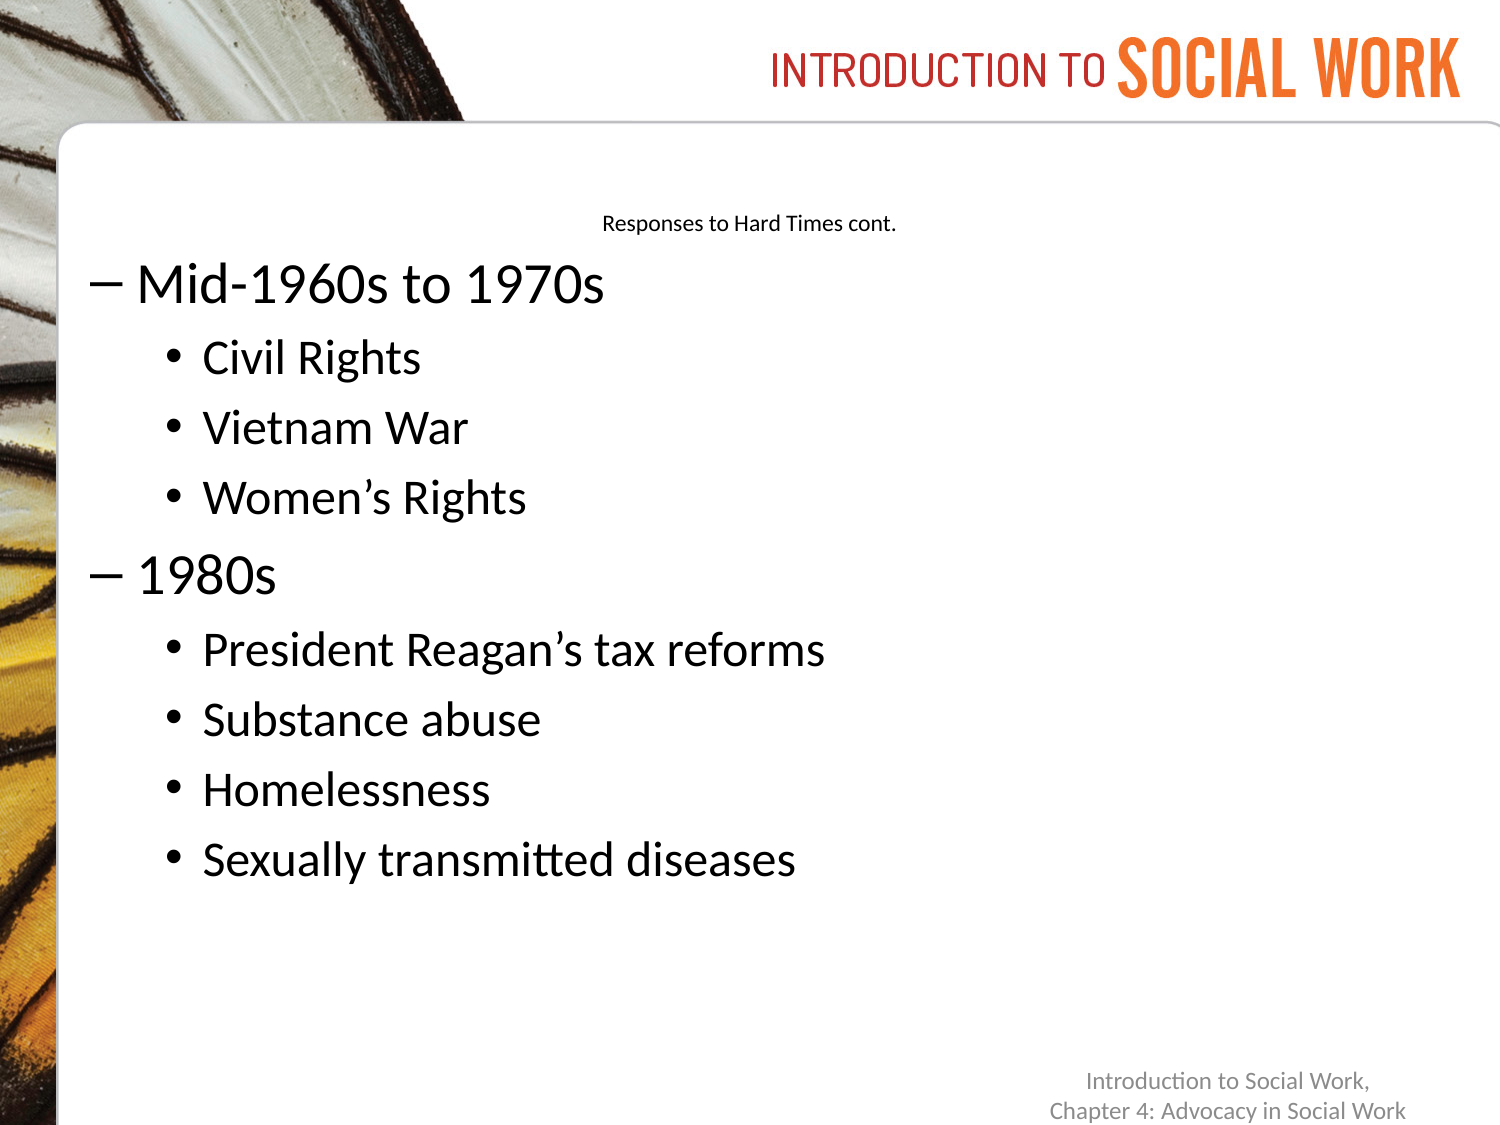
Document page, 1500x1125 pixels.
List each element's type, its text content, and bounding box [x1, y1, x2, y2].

footer Introduction to Social Work, Chapter 4: Advocacy in Social Work [987, 1065, 1475, 1125]
picture [0, 0, 1500, 237]
title Responses to Hard Times cont. [75, 200, 1425, 237]
picture [0, 1050, 1500, 1125]
list Mid-1960s to 1970s Civil Rights Vietnam War Women’s Rights 1980s President Reagan’s tax reforms Substance abuse Homelessness Sexually transmitted diseases [0, 237, 1500, 1050]
